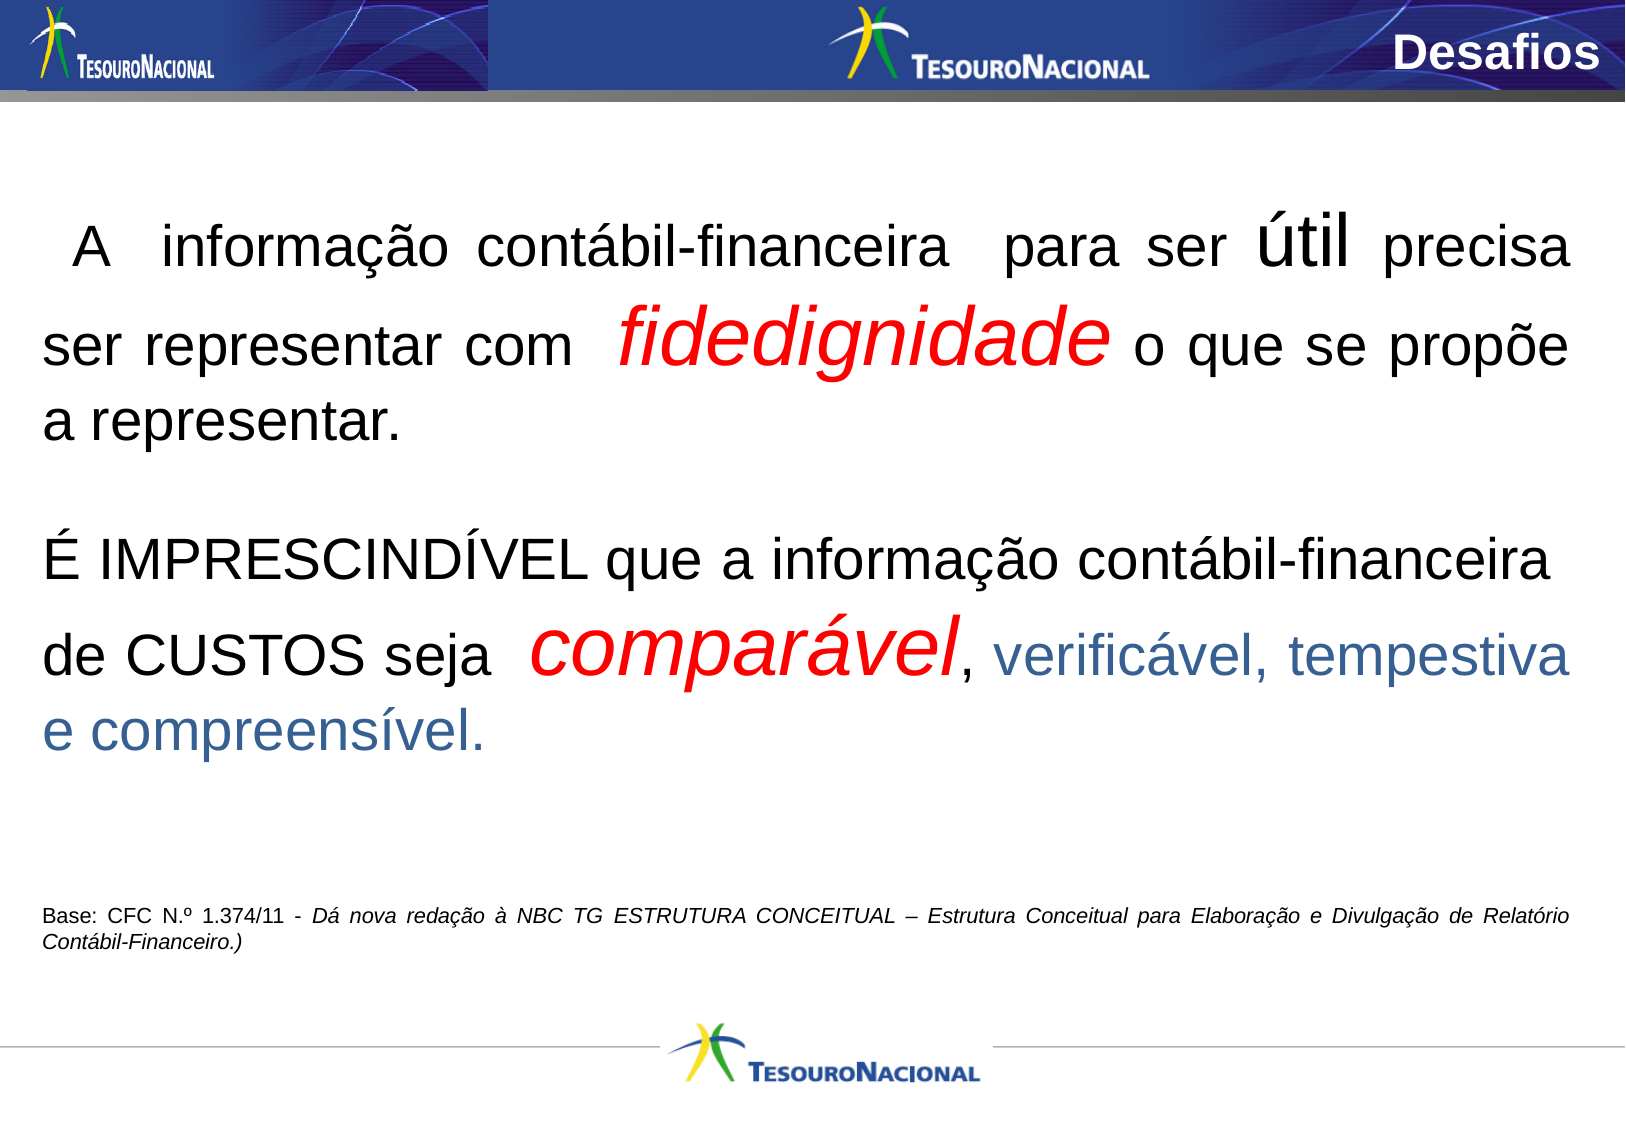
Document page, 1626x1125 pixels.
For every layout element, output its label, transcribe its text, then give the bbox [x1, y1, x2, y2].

text_box Desafios [140, 12, 1616, 88]
picture [660, 1019, 993, 1093]
picture [0, 0, 1625, 91]
text_box A informação contábil-financeira para ser útil precisa ser representar com fidedignidade o que se propõe a representar. É IMPRESCINDÍVEL que a informação contábil-financeira de CUSTOS seja comparável, verificável, tempestiva e compreensível. Base: CFC N.º 1.374/11 - Dá nova redação à NBC TG ESTRUTURA CONCEITUAL – Estrutura Conceitual para Elaboração e Divulgação de Relatório Contábil-Financeiro.) [27, 184, 1586, 962]
